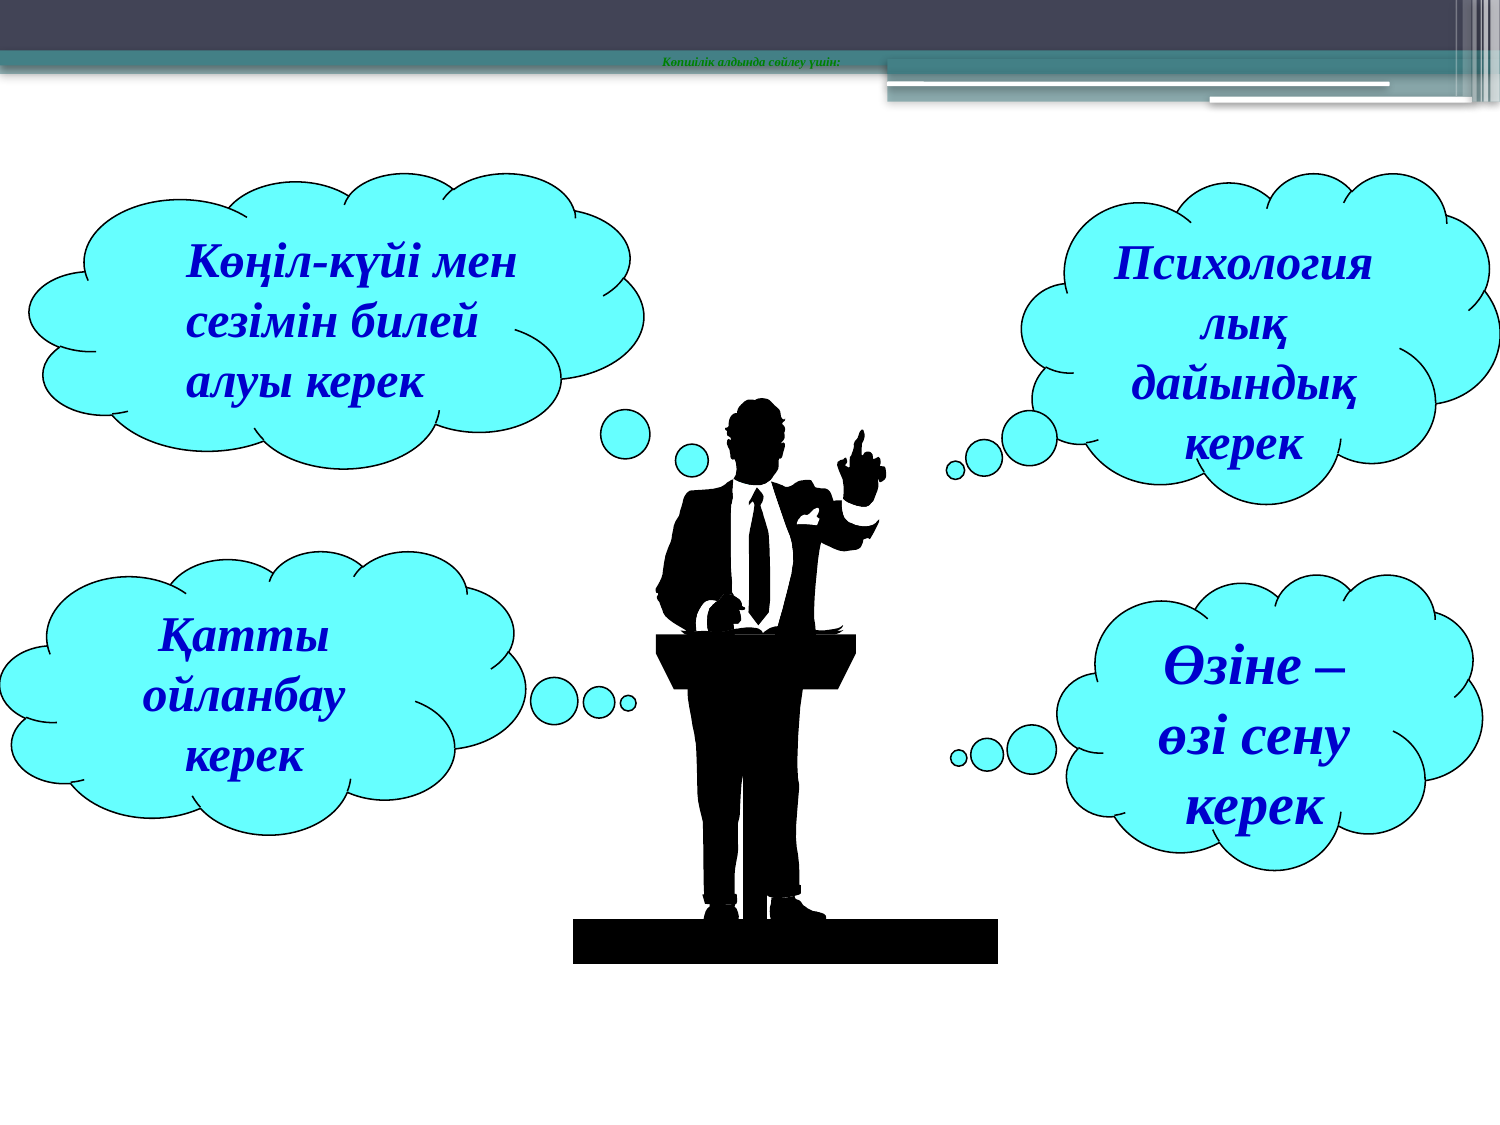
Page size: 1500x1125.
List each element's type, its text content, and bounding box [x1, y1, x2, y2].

text_box Қатты ойланбау керек [0, 655, 526, 836]
text_box Көңіл-күйі мен сезімін билей алуы керек [171, 219, 573, 415]
text_box [28, 173, 644, 470]
text_box Өзіне – өзі сену керек [1056, 575, 1483, 871]
text_box [17, 550, 515, 657]
text_box Өзіне – өзі сену керек [1007, 724, 1057, 775]
text_box Қатты ойланбау керек [530, 677, 565, 725]
title Көпшілік алдында сөйлеу үшін: [76, 0, 1427, 92]
text_box Психология лық дайындық керек [1004, 173, 1500, 505]
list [572, 396, 999, 965]
